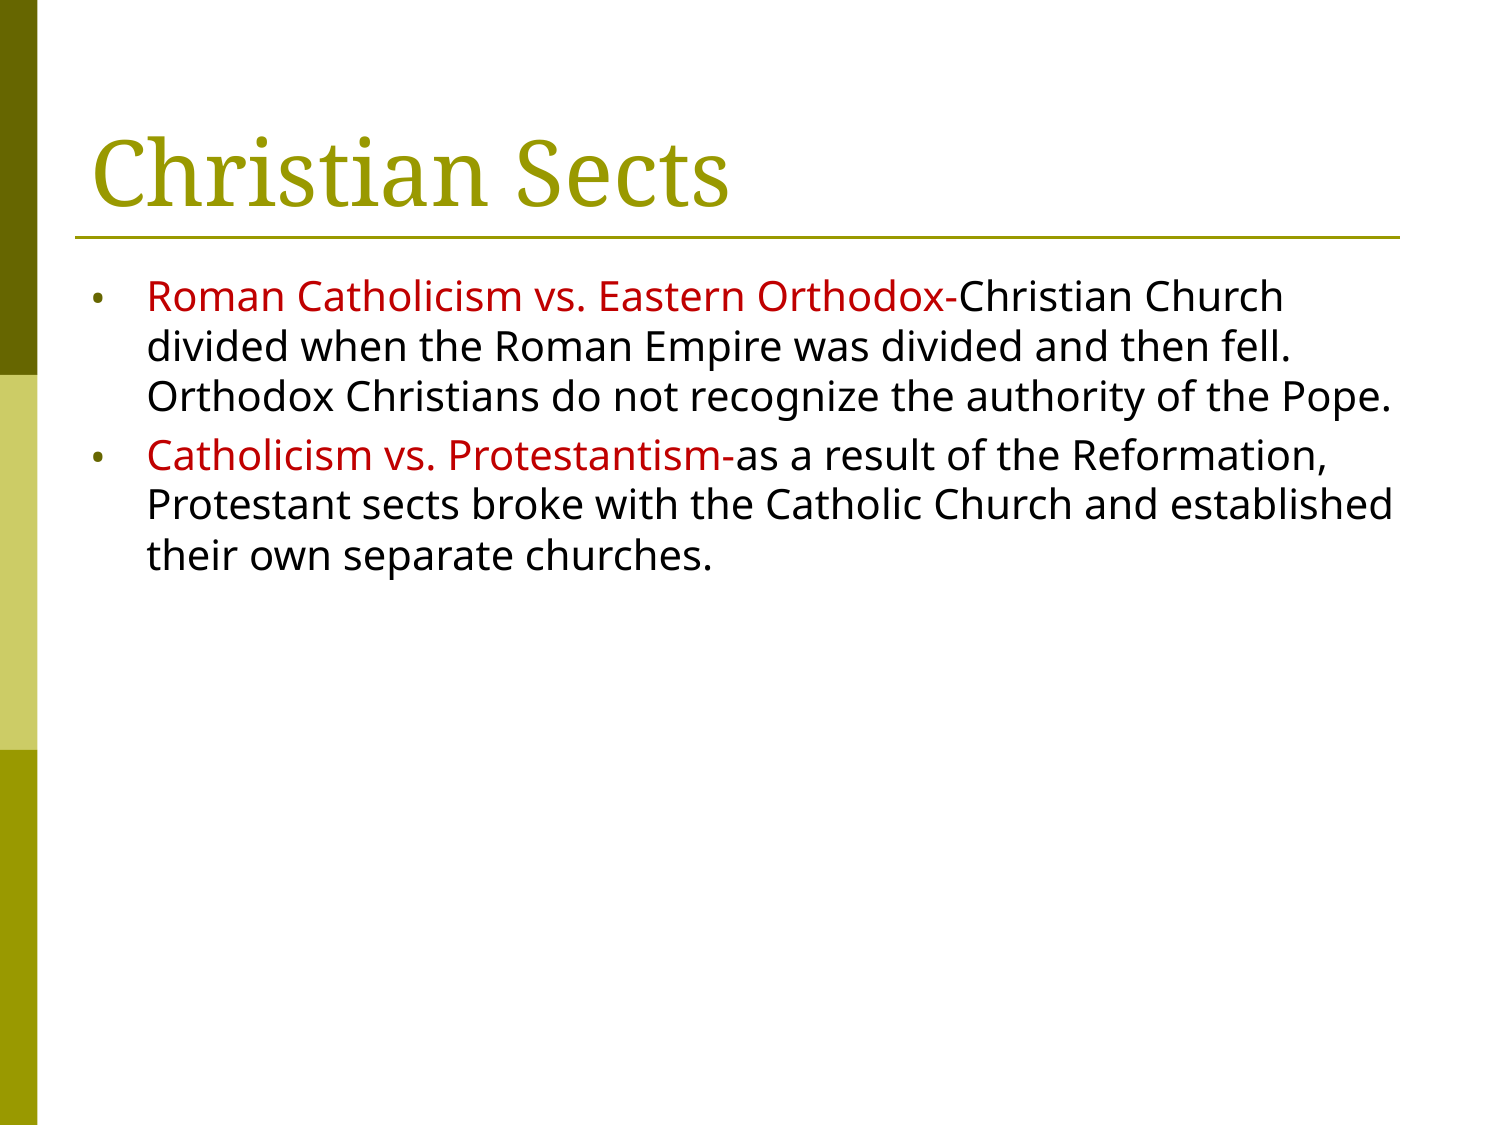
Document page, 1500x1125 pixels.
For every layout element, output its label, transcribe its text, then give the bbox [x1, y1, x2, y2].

title Christian Sects [75, 45, 1425, 233]
list Roman Catholicism vs. Eastern Orthodox-Christian Church divided when the Roman Empire was divided and then fell. Orthodox Christians do not recognize the authority of the Pope. Catholicism vs. Protestantism-as a result of the Reformation, Protestant sects broke with the Catholic Church and established their own separate churches. [75, 262, 1425, 1006]
